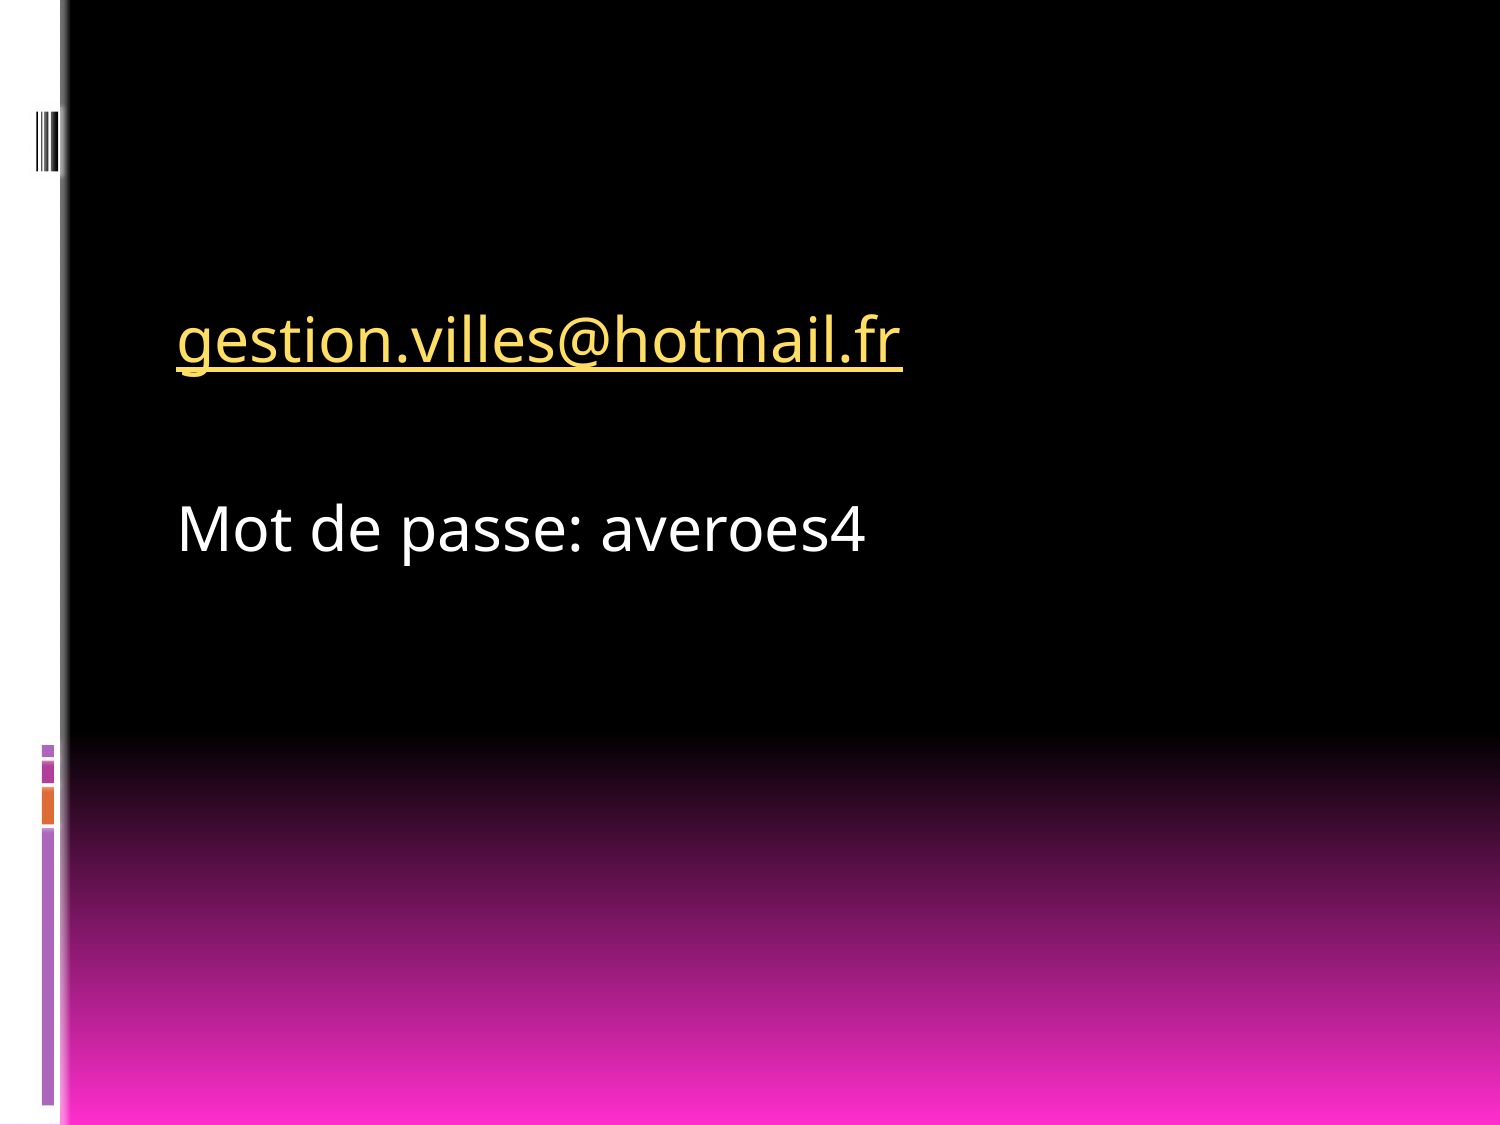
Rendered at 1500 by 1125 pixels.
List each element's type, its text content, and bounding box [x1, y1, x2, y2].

list gestion.villes@hotmail.fr Mot de passe: averoes4 [150, 292, 1425, 1043]
